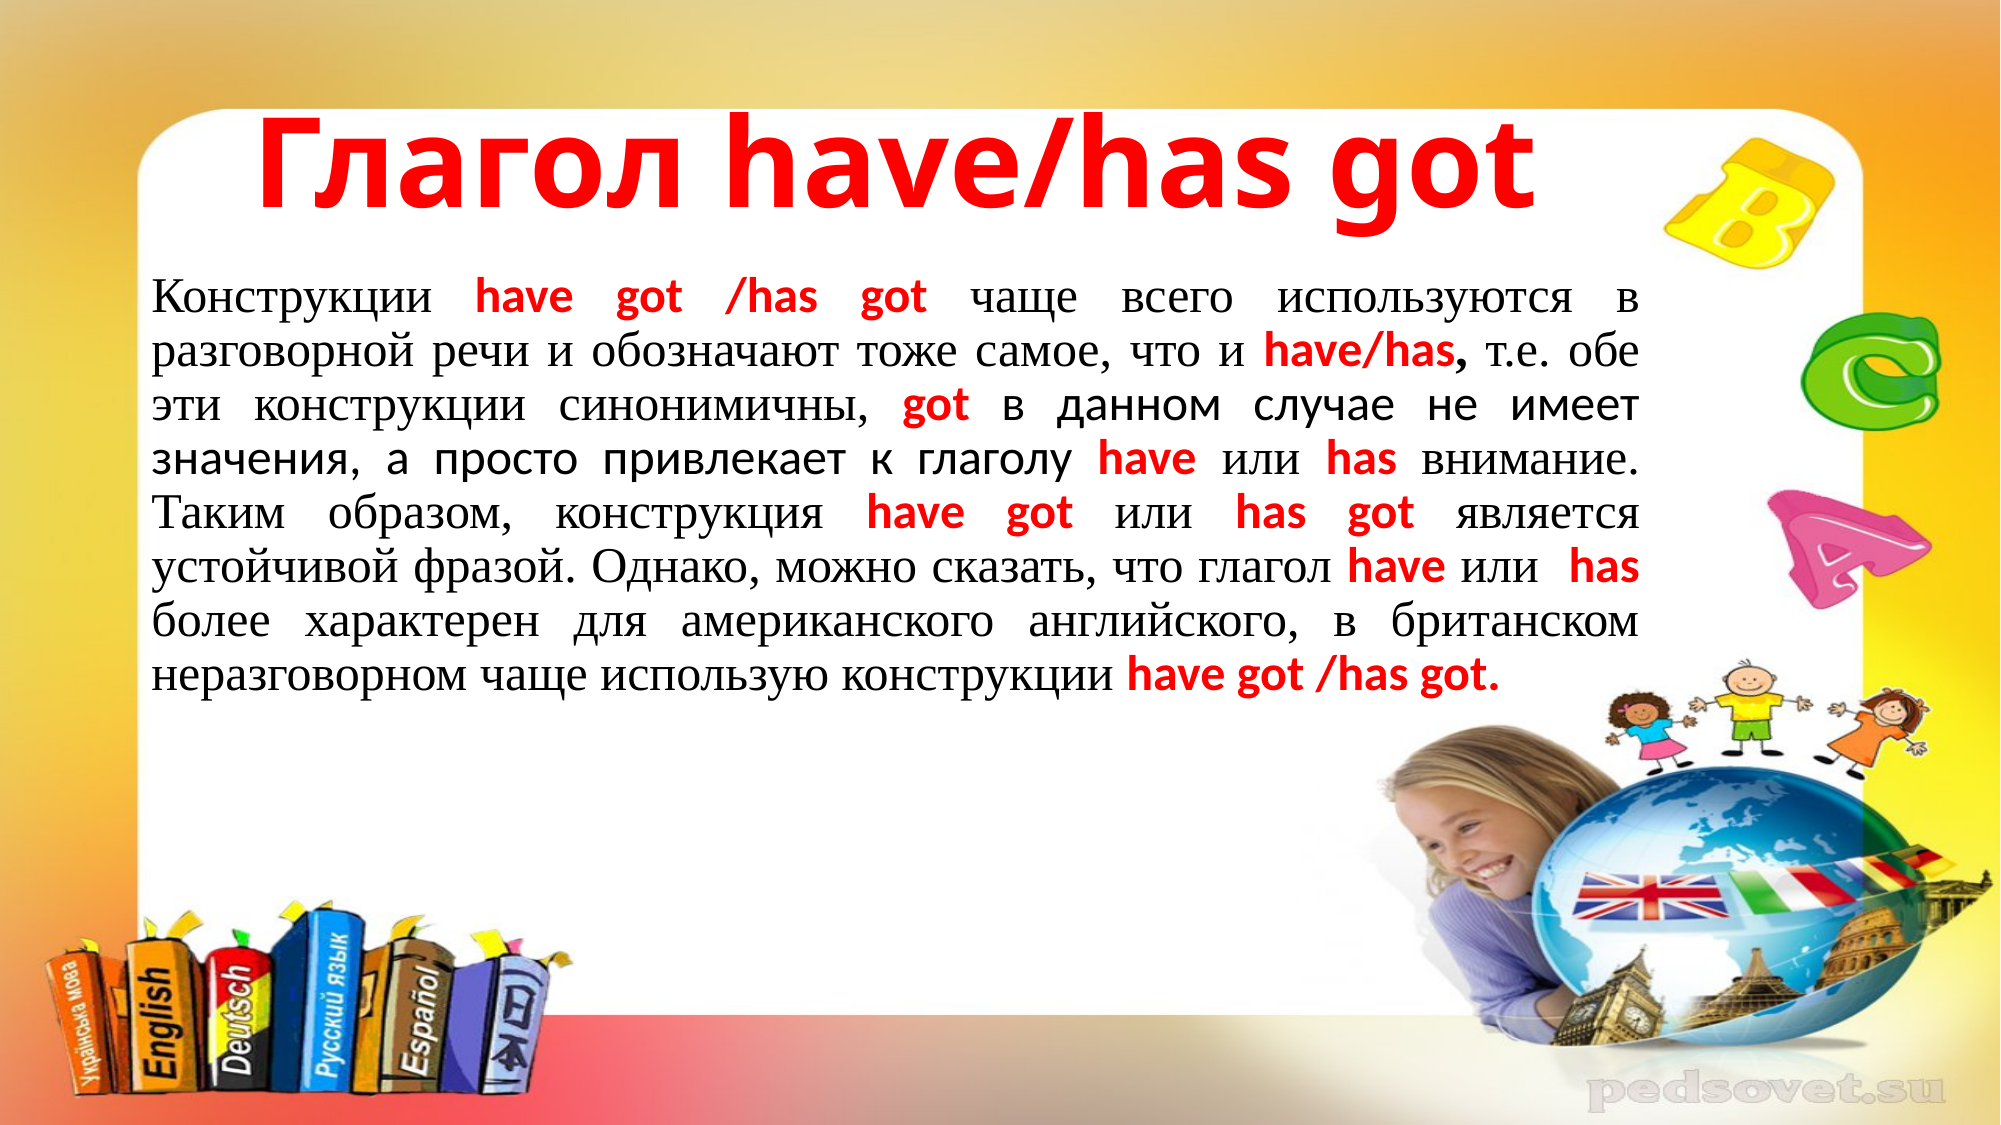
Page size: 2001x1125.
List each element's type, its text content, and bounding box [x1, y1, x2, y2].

picture [0, 0, 2001, 1125]
list Конструкции have got /has got чаще всего используются в разговорной речи и обозначают тоже самое, что и have/has, т.е. обе эти конструкции синонимичны, got в данном случае не имеет значения, а просто привлекает к глаголу have или has внимание. Таким образом, конструкция have got или has got является устойчивой фразой. Однако, можно сказать, что глагол have или has более характерен для американского английского, в британском неразговорном чаще использую конструкции have got /has got. [136, 261, 1655, 999]
title Глагол have/has got [33, 86, 1759, 243]
